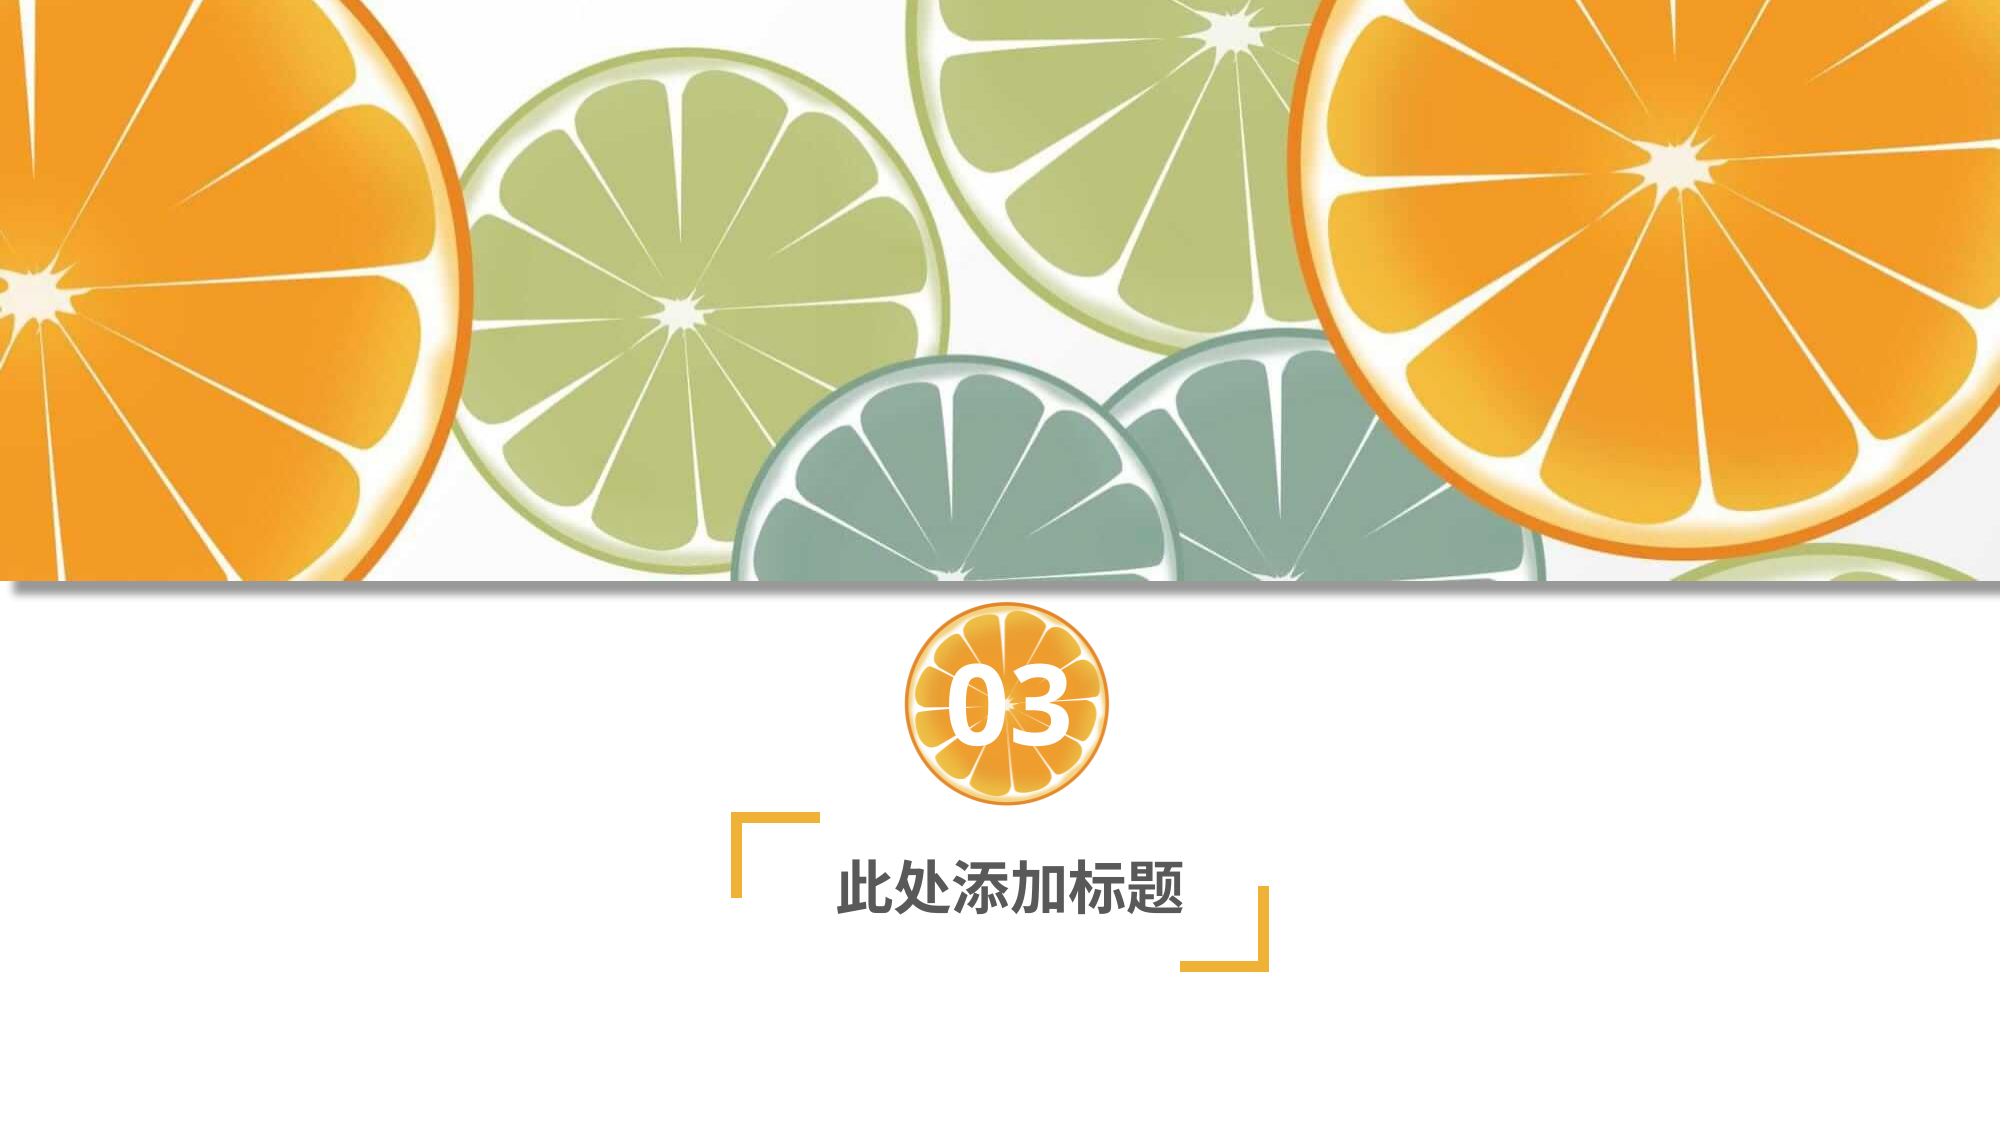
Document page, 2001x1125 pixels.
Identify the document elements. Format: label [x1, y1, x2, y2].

picture [0, 0, 2000, 581]
text_box [736, 602, 1264, 967]
